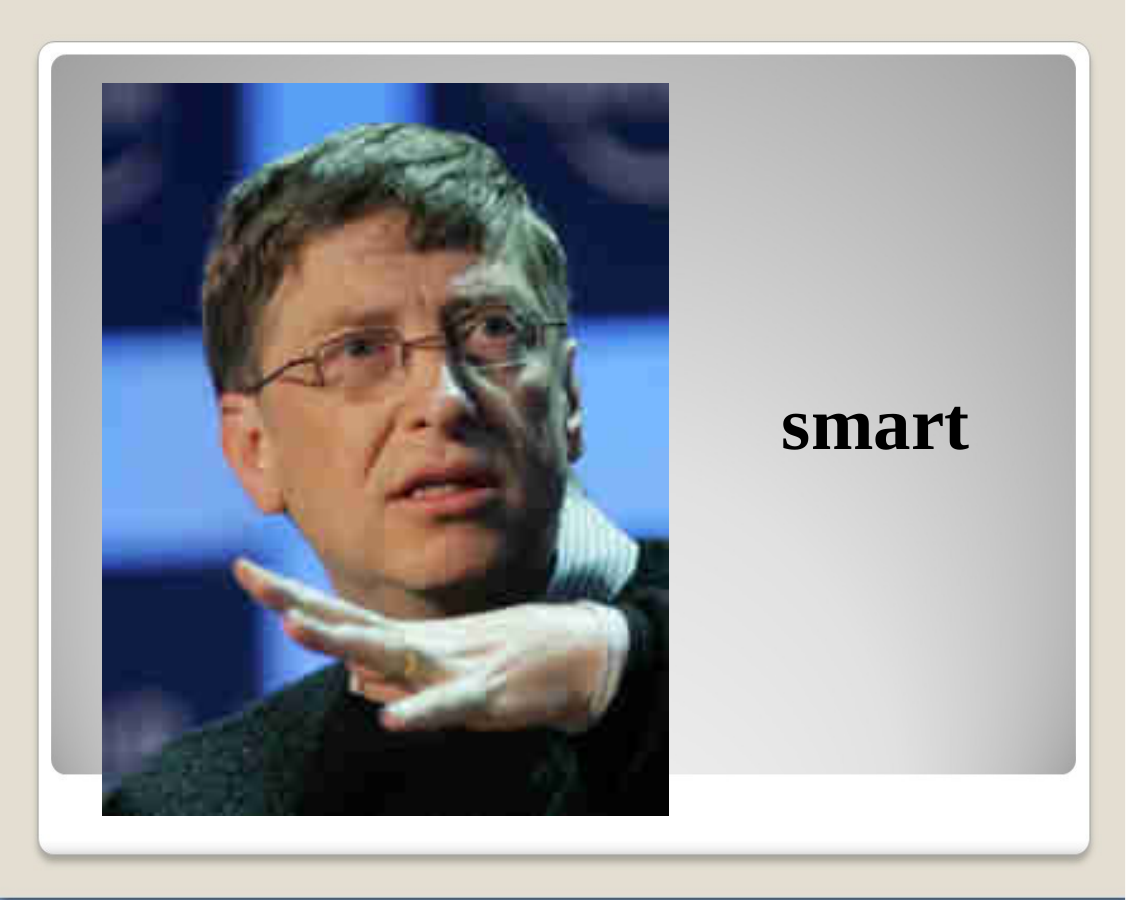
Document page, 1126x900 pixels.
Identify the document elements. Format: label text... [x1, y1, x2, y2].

text_box smart [751, 367, 1000, 472]
picture [0, 0, 1126, 900]
